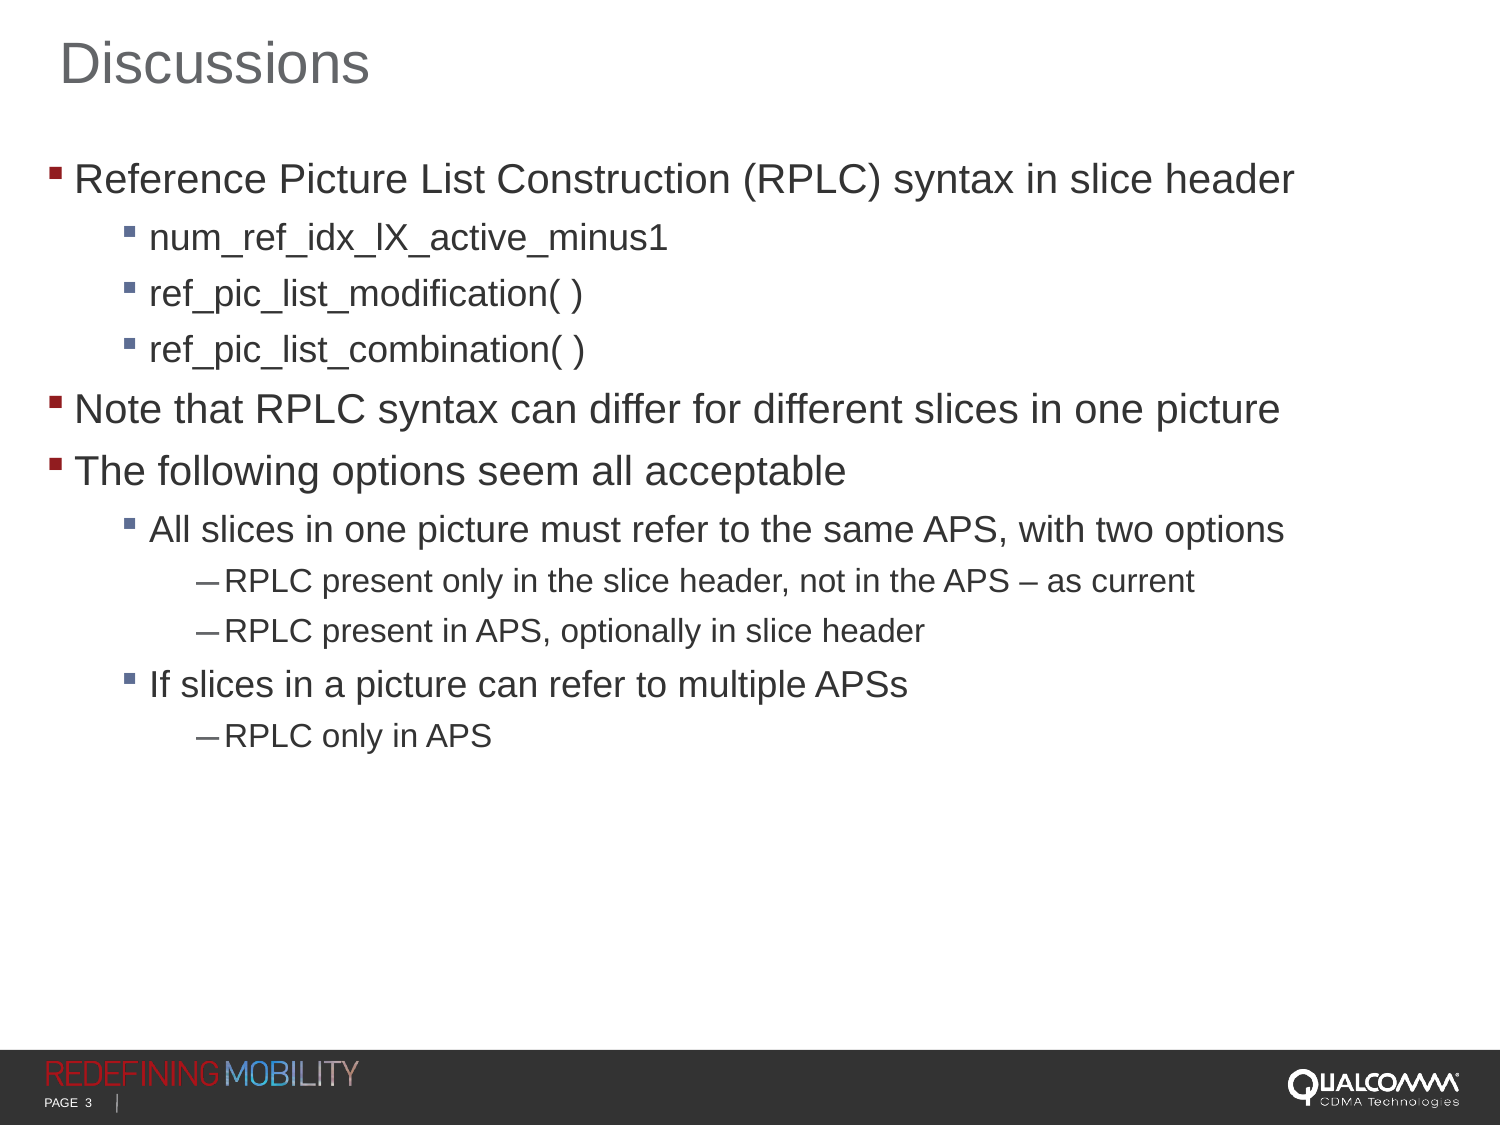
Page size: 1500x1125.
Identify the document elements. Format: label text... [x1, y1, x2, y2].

title Discussions [44, 20, 1483, 113]
picture [31, 1049, 369, 1098]
list Reference Picture List Construction (RPLC) syntax in slice header num_ref_idx_lX_active_minus1 ref_pic_list_modification( ) ref_pic_list_combination( ) Note that RPLC syntax can differ for different slices in one picture The following options seem all acceptable All slices in one picture must refer to the same APS, with two options RPLC present only in the slice header, not in the APS – as current RPLC present in APS, optionally in slice header If slices in a picture can refer to multiple APSs RPLC only in APS [30, 148, 1469, 1021]
picture [1278, 1058, 1478, 1114]
